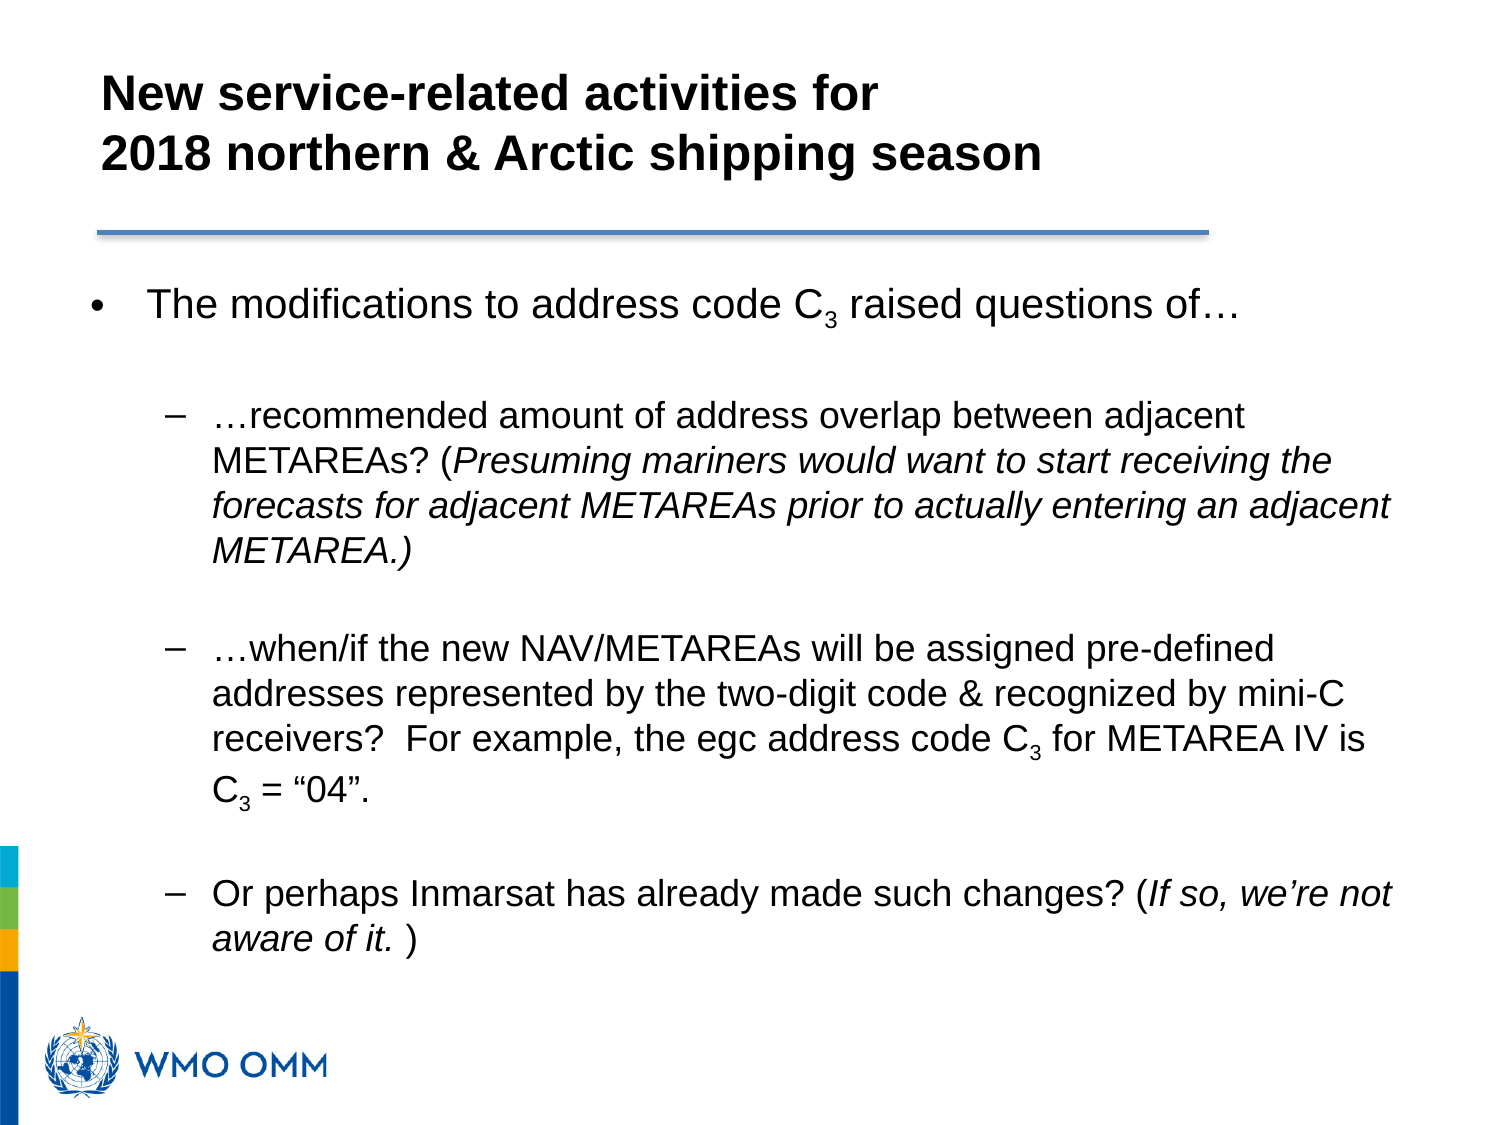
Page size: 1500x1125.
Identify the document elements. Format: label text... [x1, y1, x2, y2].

title New service-related activities for 2018 northern & Arctic shipping season [85, 26, 1436, 214]
list The modifications to address code C3 raised questions of… …recommended amount of address overlap between adjacent METAREAs? (Presuming mariners would want to start receiving the forecasts for adjacent METAREAs prior to actually entering an adjacent METAREA.) …when/if the new NAV/METAREAs will be assigned pre-defined addresses represented by the two-digit code & recognized by mini-C receivers? For example, the egc address code C3 for METAREA IV is C3 = “04”. Or perhaps Inmarsat has already made such changes? (If so, we’re not aware of it. ) [75, 210, 1425, 1035]
picture [0, 845, 327, 1125]
